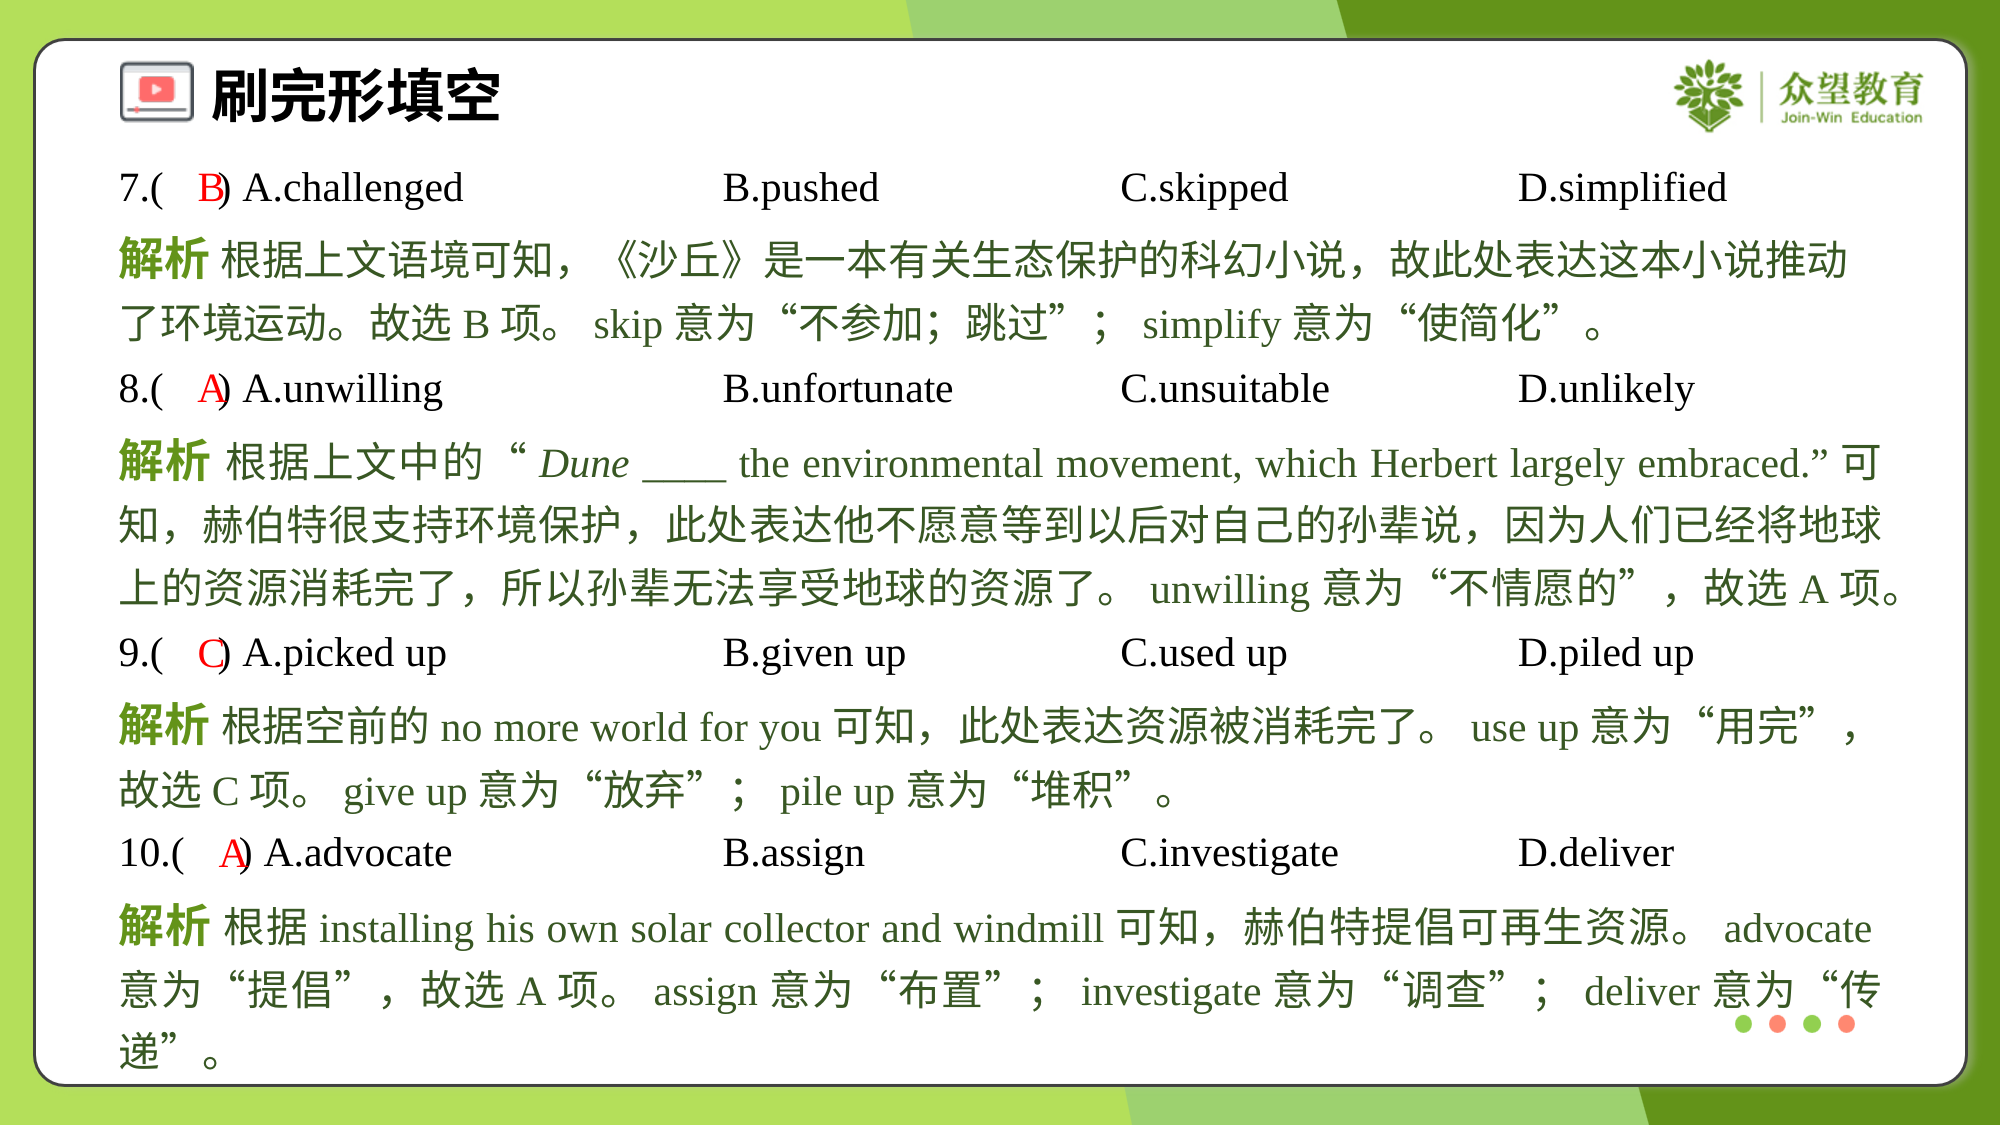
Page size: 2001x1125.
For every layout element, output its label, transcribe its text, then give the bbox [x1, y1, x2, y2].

text_box B [192, 146, 231, 205]
text_box 7.( ) A.challenged B.pushed C.skipped D.simplified [118, 146, 192, 204]
text_box 解析 根据上文中的“Dune ____ the environmental movement, which Herbert largely embraced.”可知，赫伯特很支持环境保护，此处表达他不愿意等到以后对自己的孙辈说，因为人们已经将地球上的资源消耗完了，所以孙辈无法享受地球的资源了。unwilling意为“不情愿的”，故选A项。 [118, 417, 1883, 607]
text_box A [213, 812, 254, 871]
text_box 解析 根据installing his own solar collector and windmill可知，赫伯特提倡可再生资源。advocate意为“提倡”，故选A项。assign意为“布置”；investigate意为“调查”；deliver意为“传递”。 [118, 882, 1883, 1009]
text_box 解析 根据空前的no more world for you可知，此处表达资源被消耗完了。use up意为“用完”，故选C项。give up意为“放弃”；pile up意为“堆积”。 [118, 682, 1883, 809]
picture [0, 0, 2000, 1125]
text_box 7.( ) A.challenged B.pushed C.skipped D.simplified [231, 146, 1883, 204]
text_box 10.( ) A.advocate B.assign C.investigate D.deliver [254, 812, 1883, 870]
text_box 8.( ) A.unwilling B.unfortunate C.unsuitable D.unlikely [118, 348, 192, 406]
text_box 解析 根据上文语境可知，《沙丘》是一本有关生态保护的科幻小说，故此处表达这本小说推动了环境运动。故选B项。skip意为“不参加；跳过”；simplify意为“使简化”。 [118, 215, 1883, 343]
text_box 9.( ) A.picked up B.given up C.used up D.piled up [231, 612, 1883, 670]
text_box 8.( ) A.unwilling B.unfortunate C.unsuitable D.unlikely [233, 348, 1883, 406]
text_box 10.( ) A.advocate B.assign C.investigate D.deliver [118, 812, 213, 870]
text_box C [192, 612, 231, 671]
text_box A [192, 348, 233, 406]
text_box 9.( ) A.picked up B.given up C.used up D.piled up [118, 612, 192, 670]
